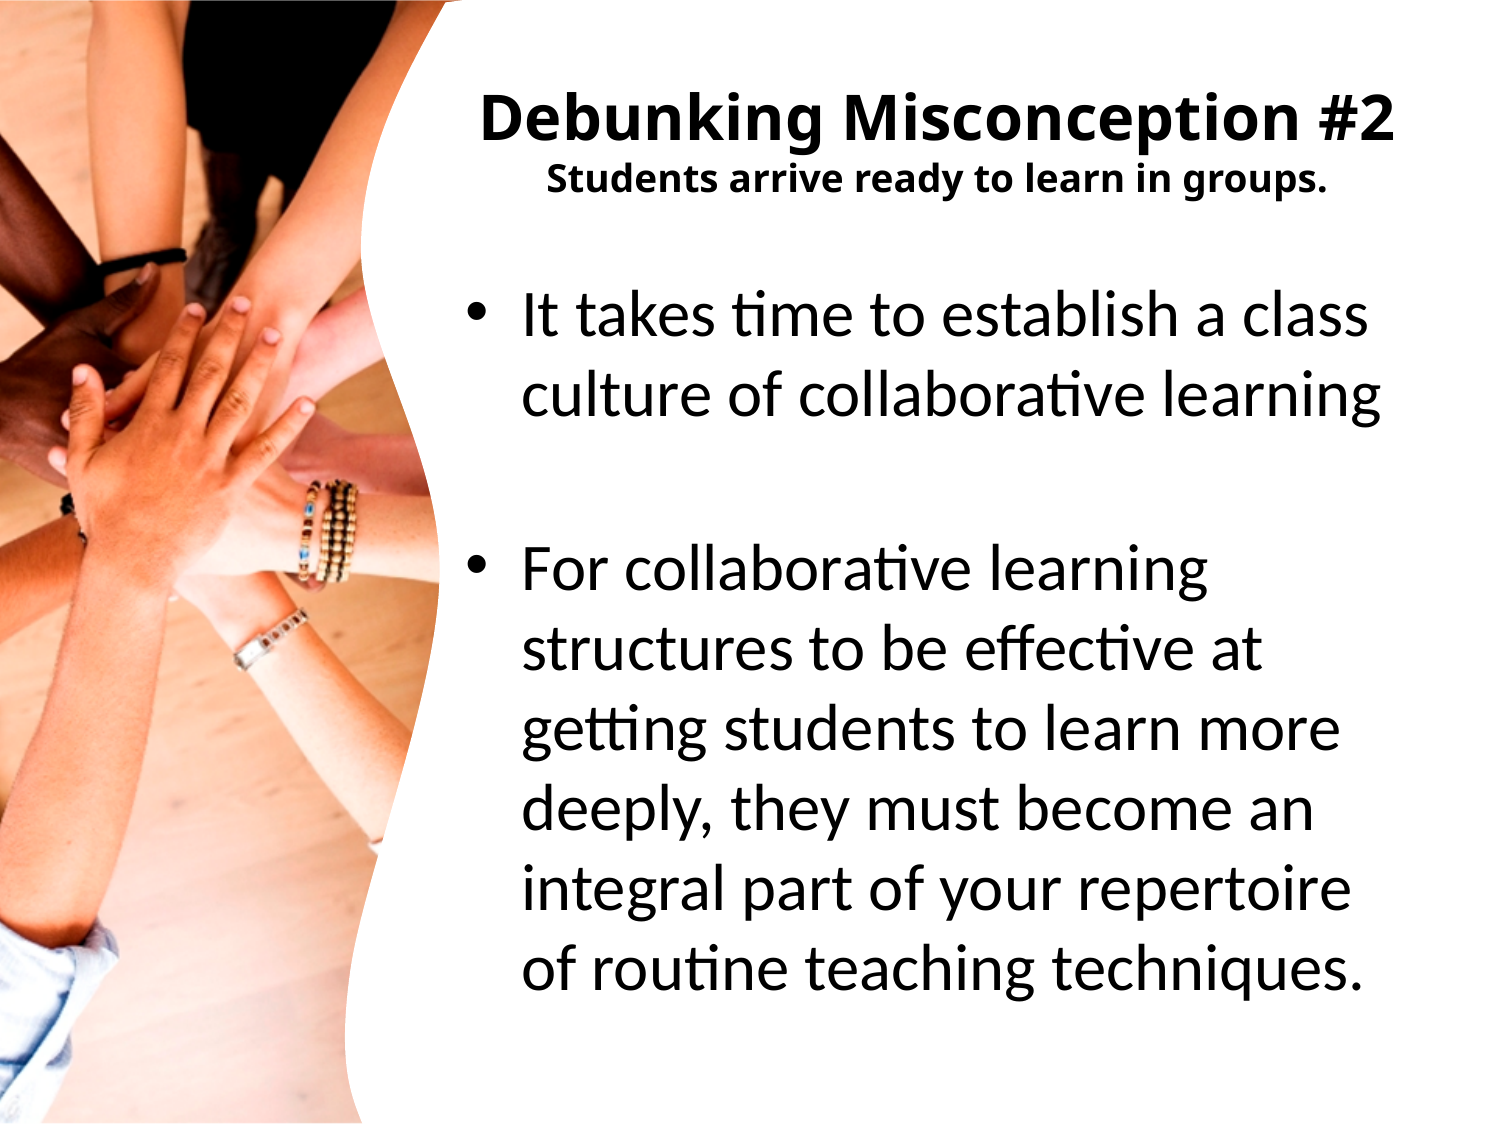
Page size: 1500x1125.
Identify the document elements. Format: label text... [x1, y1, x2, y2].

title Debunking Misconception #2 Students arrive ready to learn in groups. [450, 45, 1425, 233]
list It takes time to establish a class culture of collaborative learning For collaborative learning structures to be effective at getting students to learn more deeply, they must become an integral part of your repertoire of routine teaching techniques. [450, 262, 1425, 1075]
picture [0, 0, 456, 1125]
